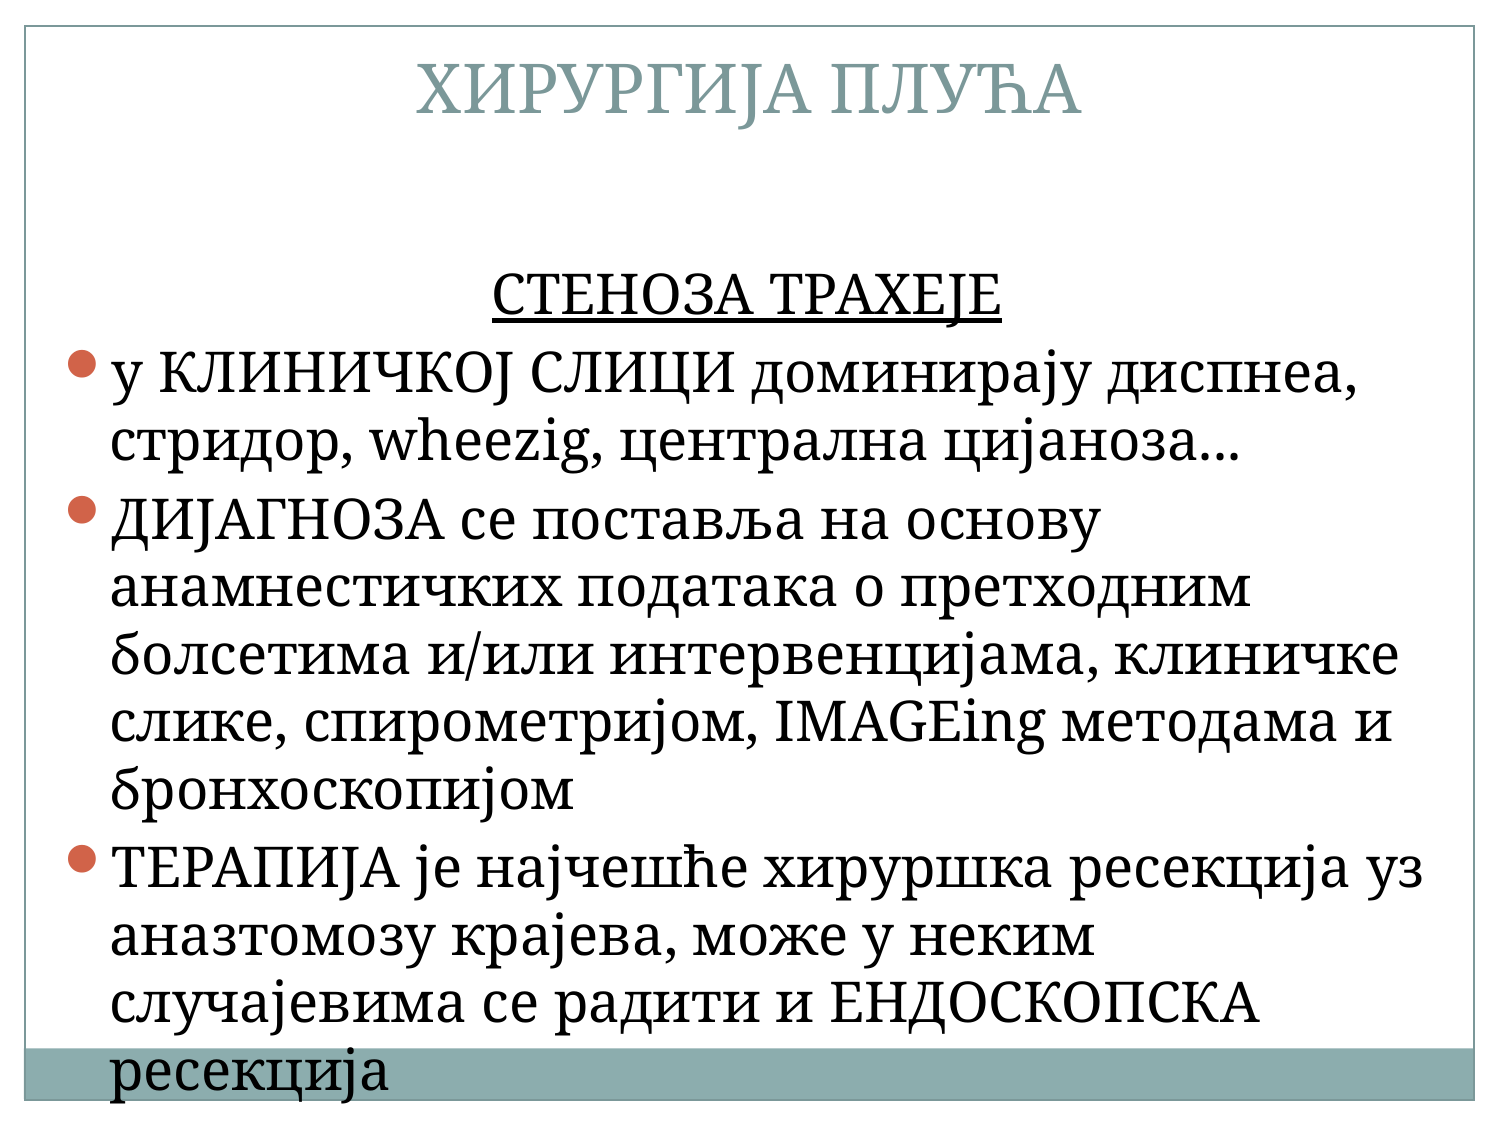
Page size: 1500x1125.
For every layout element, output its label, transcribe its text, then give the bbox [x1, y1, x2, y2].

text_box ХИРУРГИЈА ПЛУЋА [49, 37, 1450, 162]
text_box СТЕНОЗА ТРАХЕЈЕ у КЛИНИЧКОЈ СЛИЦИ доминирају диспнеа, стридор, wheezig, централна цијаноза... ДИЈАГНОЗА се поставља на основу анамнестичких података о претходним болсетима и/или интервенцијама, клиничке слике, спирометријом, IMAGEing методама и бронхоскопијом ТЕРАПИЈА је најчешће хируршка ресекција уз аназтомозу крајева, може у неким случајевима се радити и ЕНДОСКОПСКА ресекција [49, 250, 1445, 1050]
